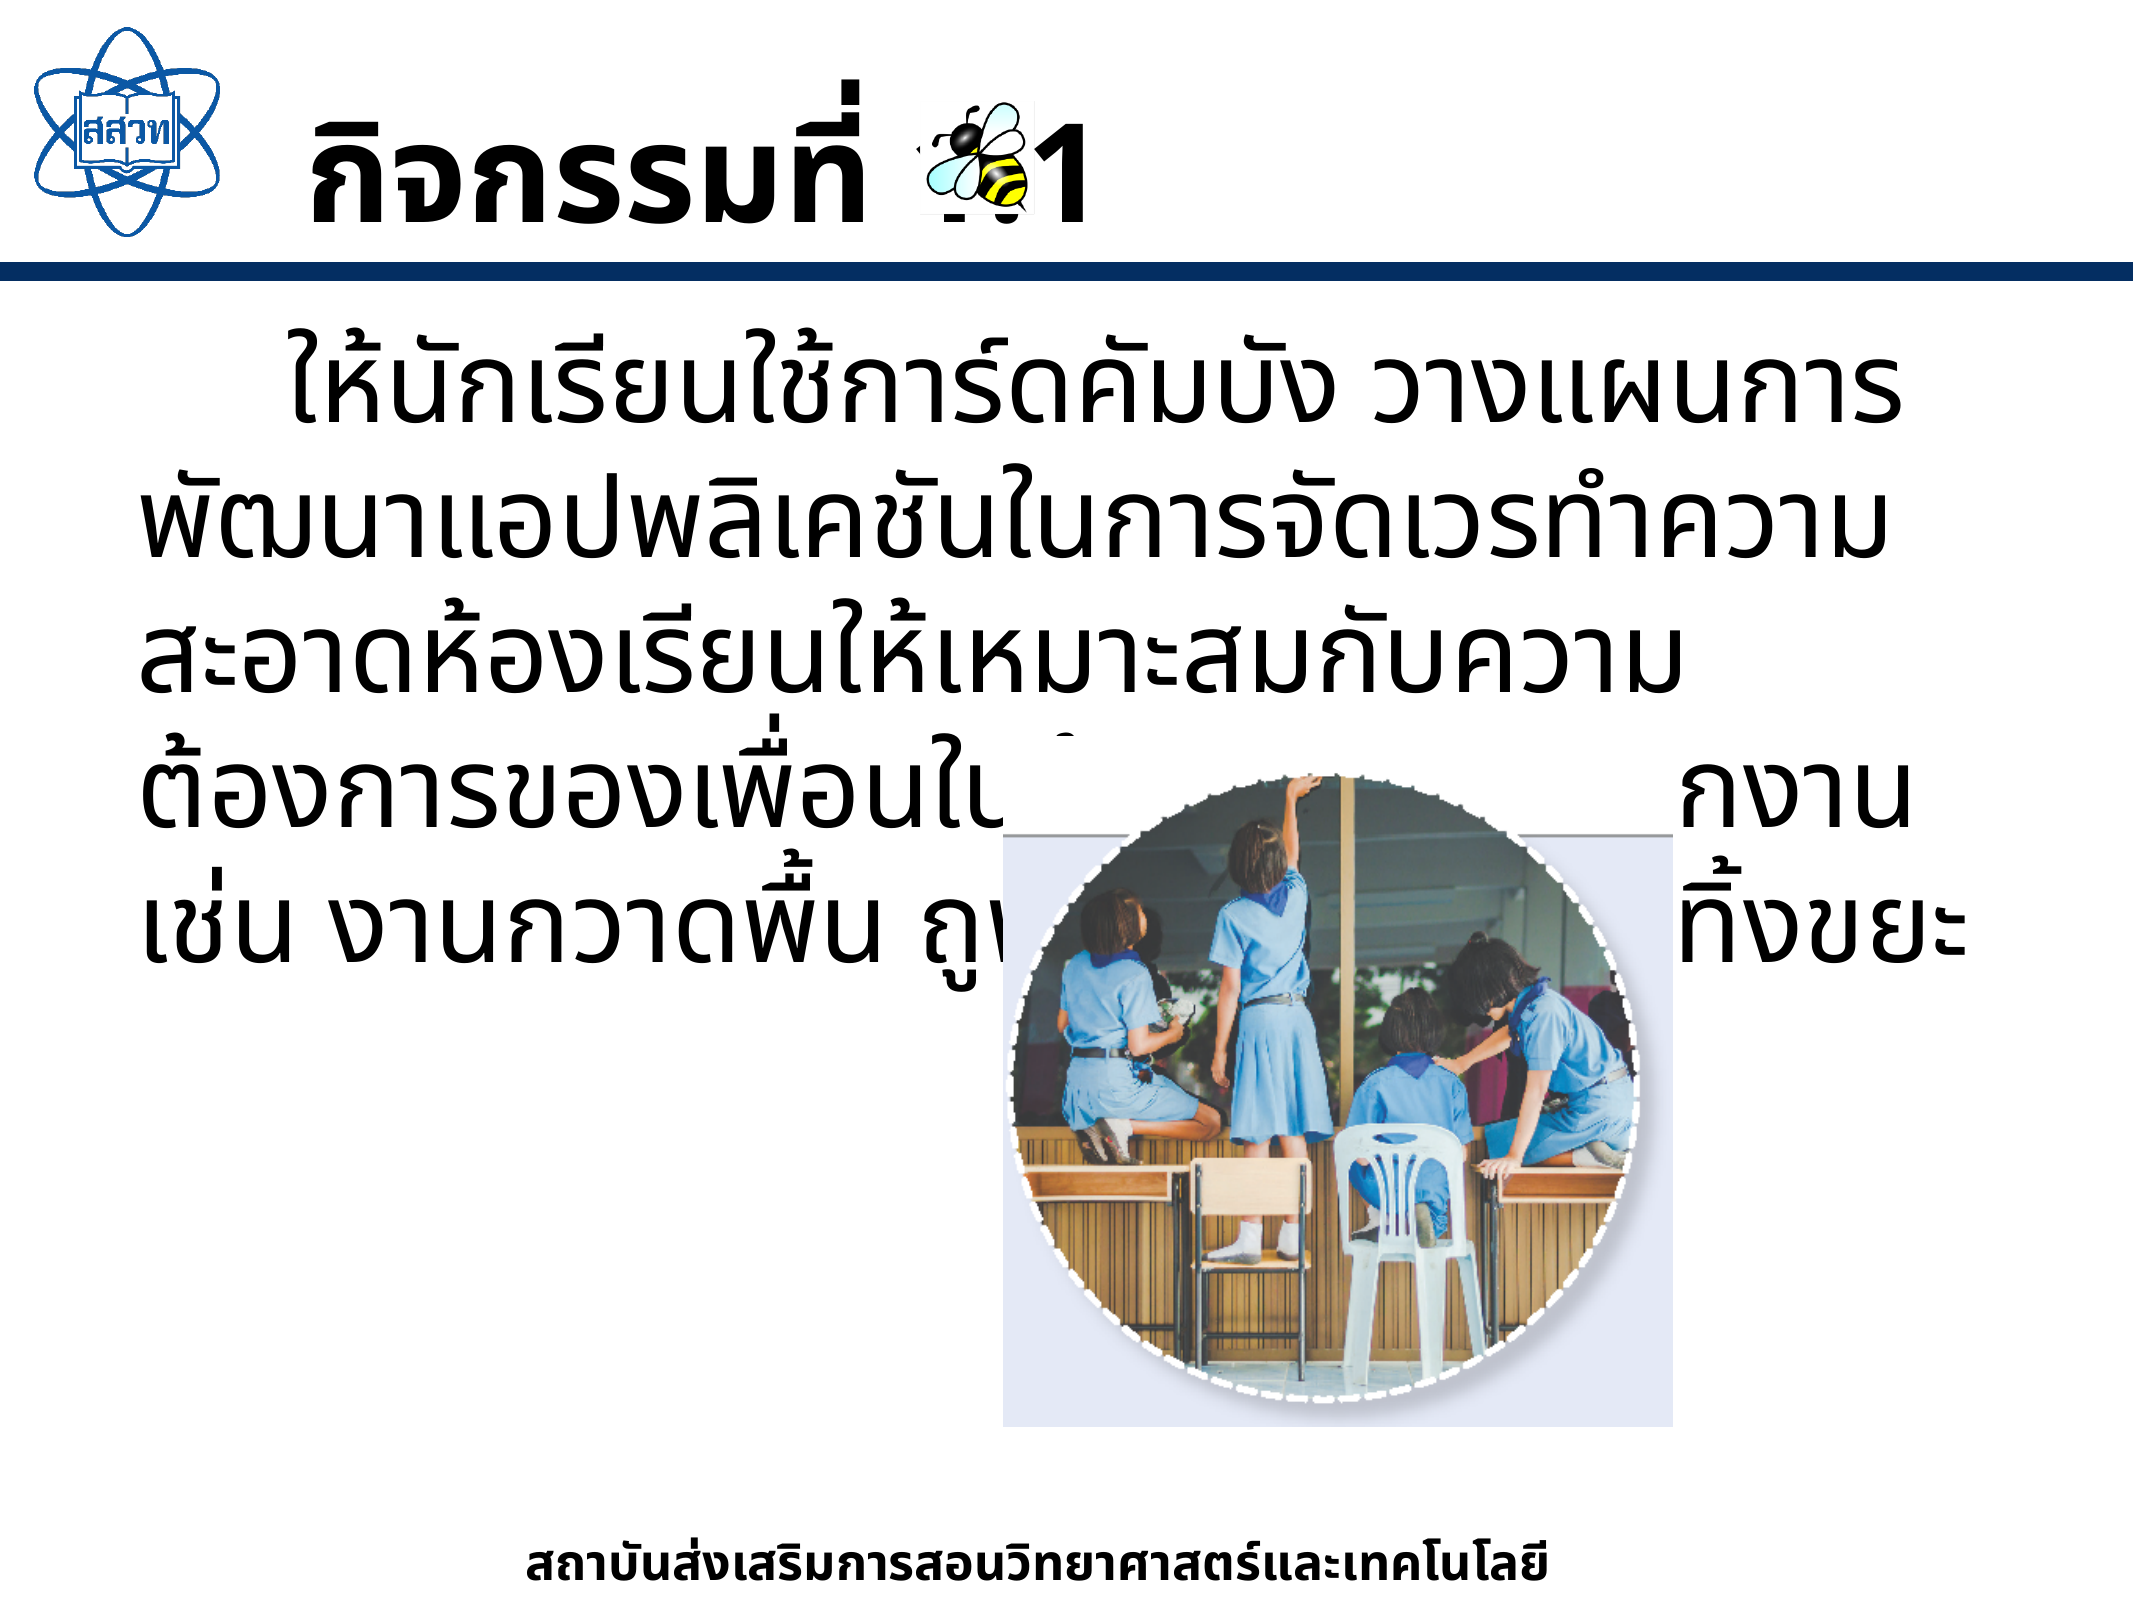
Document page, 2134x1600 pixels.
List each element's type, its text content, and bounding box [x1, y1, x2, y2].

text_box สถาบันส่งเสริมการสอนวิทยาศาสตร์และเทคโนโลยี [74, 1522, 2002, 1589]
text_box ให้นักเรียนใช้การ์ดคัมบัง วางแผนการพัฒนาแอปพลิเคชันในการจัดเวรทำความสะอาดห้องเรียนให้เหมาะสมกับความต้องการของเพื่อนในห้อง และครบทุกงาน เช่น งานกวาดพื้น ถูพื้น จัดโต๊ะเก้าอี้ ทิ้งขยะ [128, 301, 2010, 994]
text_box กิจกรรมที่ 1.1 [296, 77, 1711, 259]
picture [914, 94, 1039, 220]
picture [1003, 735, 1673, 1428]
picture [33, 27, 220, 237]
